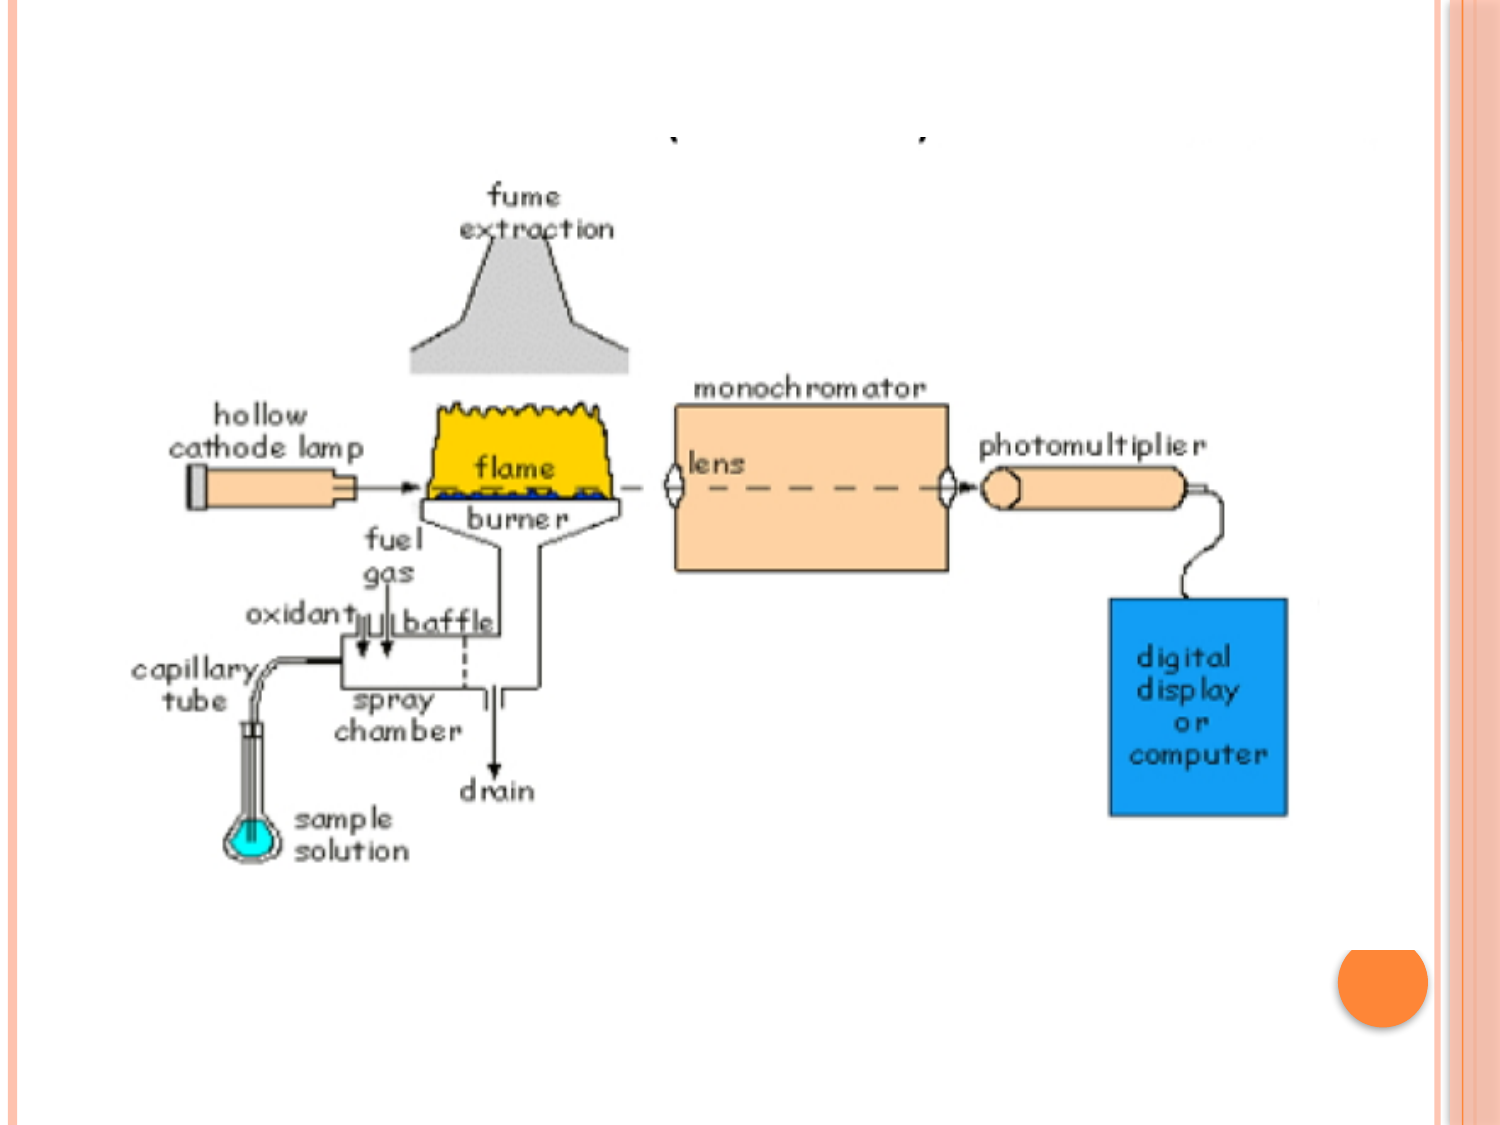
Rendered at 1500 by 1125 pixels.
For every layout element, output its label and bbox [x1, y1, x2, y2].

picture [99, 136, 1426, 951]
